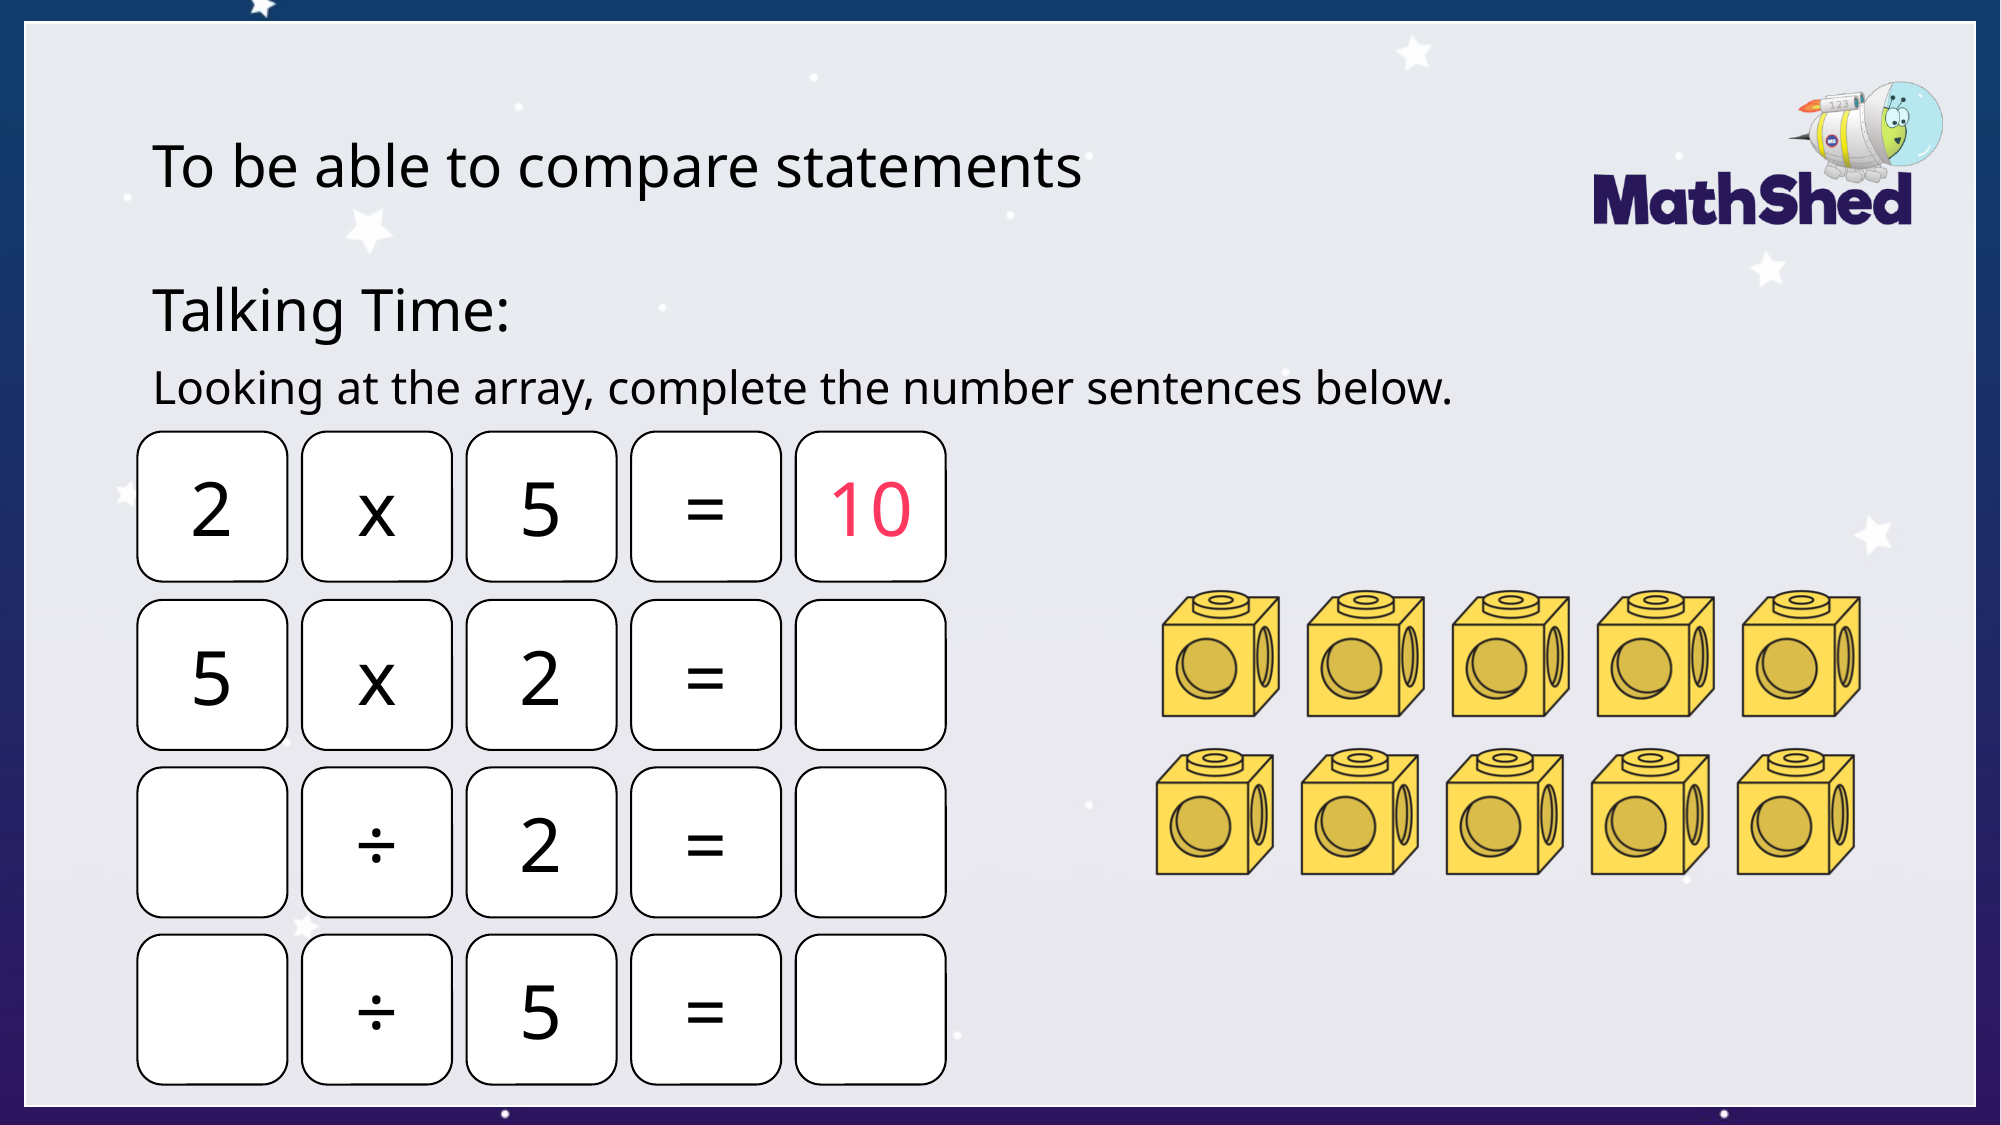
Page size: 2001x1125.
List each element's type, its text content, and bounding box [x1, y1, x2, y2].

list Talking Time: Looking at the array, complete the number sentences below. [137, 273, 1863, 988]
text_box 2 [136, 430, 289, 583]
text_box 2 [465, 598, 618, 751]
text_box 2 [794, 933, 947, 1086]
picture [0, 0, 2001, 1125]
text_box x [300, 598, 454, 751]
text_box 10 [794, 598, 947, 751]
text_box ÷ [300, 766, 454, 919]
text_box 5 [794, 766, 947, 919]
text_box = [630, 933, 783, 1086]
text_box 10 [794, 430, 947, 583]
text_box 10 [136, 766, 289, 919]
text_box 10 [136, 933, 289, 1086]
text_box = [630, 766, 783, 919]
text_box 5 [465, 933, 618, 1086]
text_box x [300, 430, 454, 583]
title To be able to compare statements [137, 59, 1578, 273]
text_box ÷ [300, 933, 454, 1086]
text_box = [630, 598, 783, 751]
text_box = [630, 430, 783, 583]
text_box 5 [136, 598, 289, 751]
text_box 5 [465, 430, 618, 583]
text_box 2 [465, 766, 618, 919]
